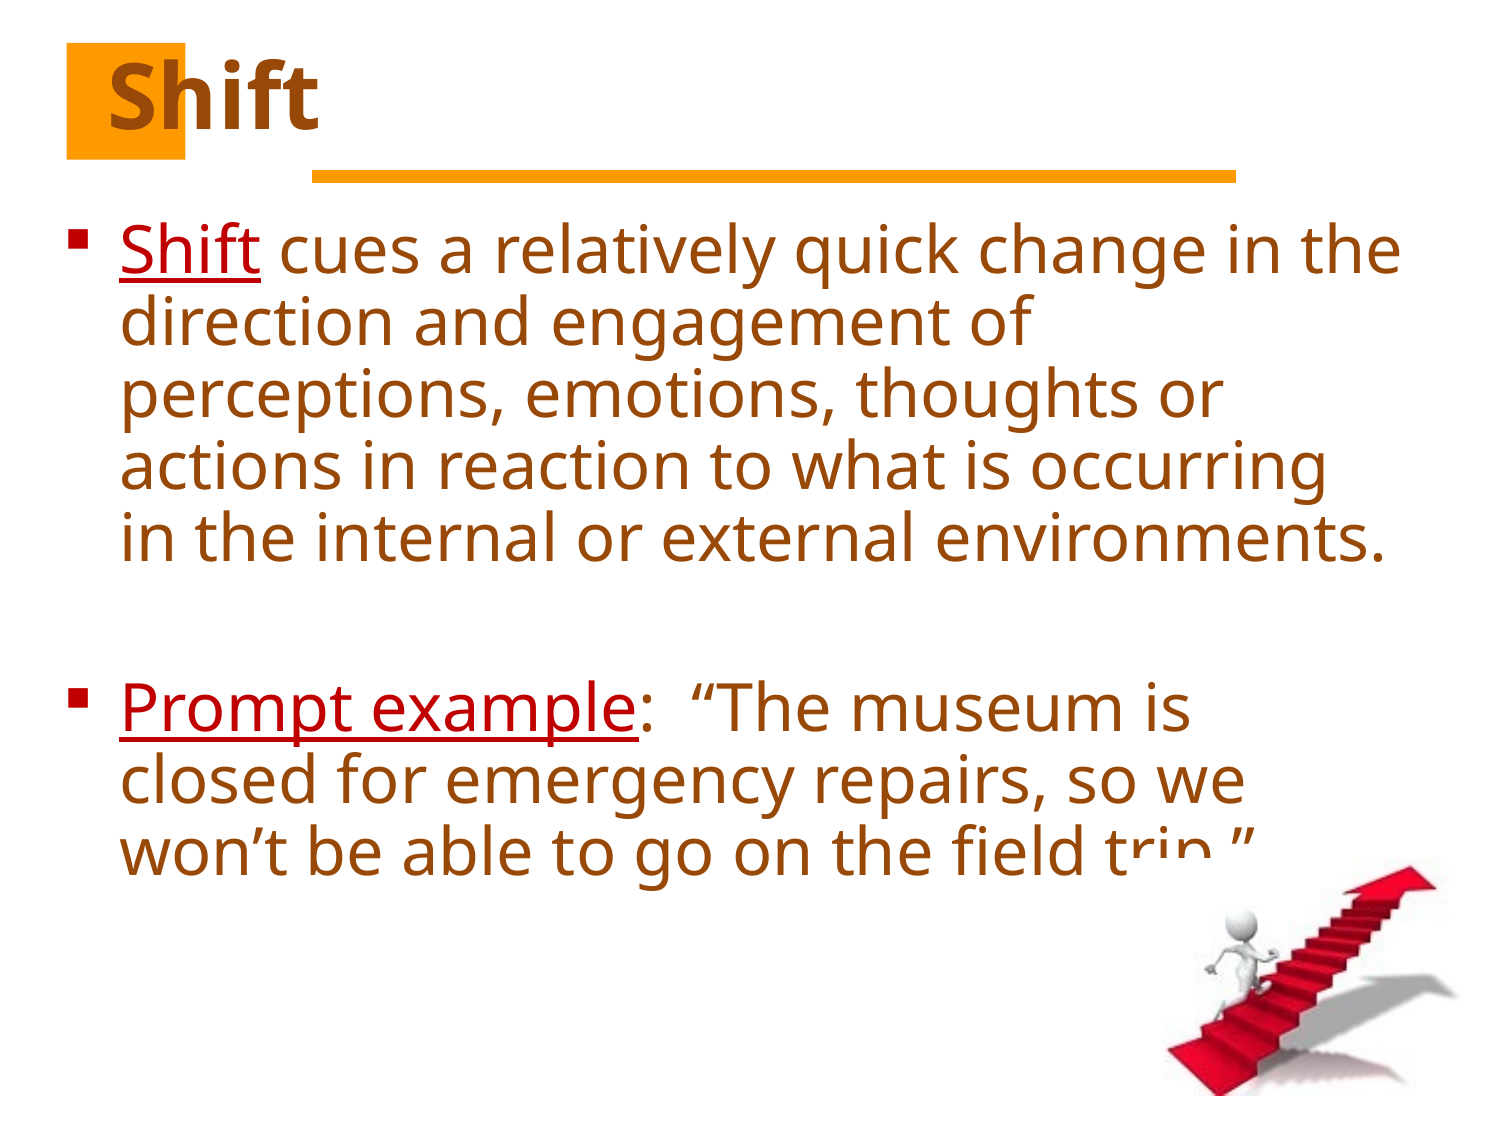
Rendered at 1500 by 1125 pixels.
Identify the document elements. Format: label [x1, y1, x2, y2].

text_box [64, 41, 188, 162]
title [92, 24, 854, 161]
list [47, 208, 1422, 1032]
picture [1131, 857, 1472, 1096]
